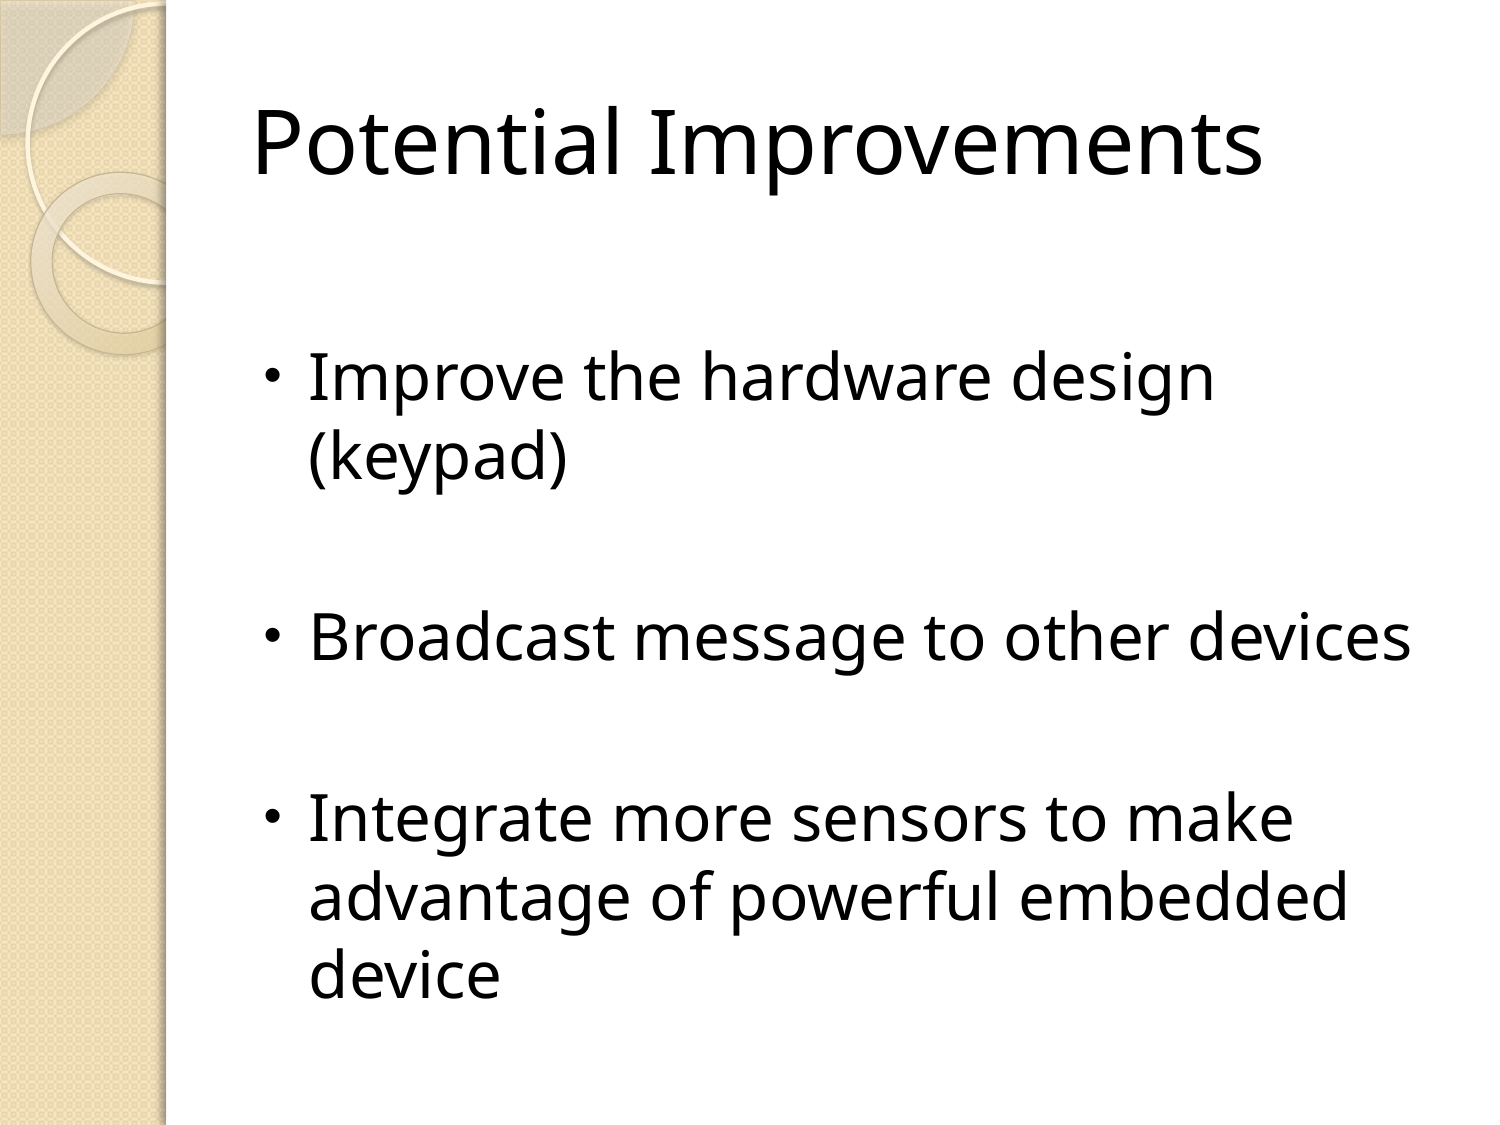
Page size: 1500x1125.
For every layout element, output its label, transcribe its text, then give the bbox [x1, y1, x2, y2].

list Improve the hardware design (keypad) Broadcast message to other devices Integrate more sensors to make advantage of powerful embedded device [235, 237, 1466, 1025]
title Potential Improvements [235, 45, 1466, 233]
